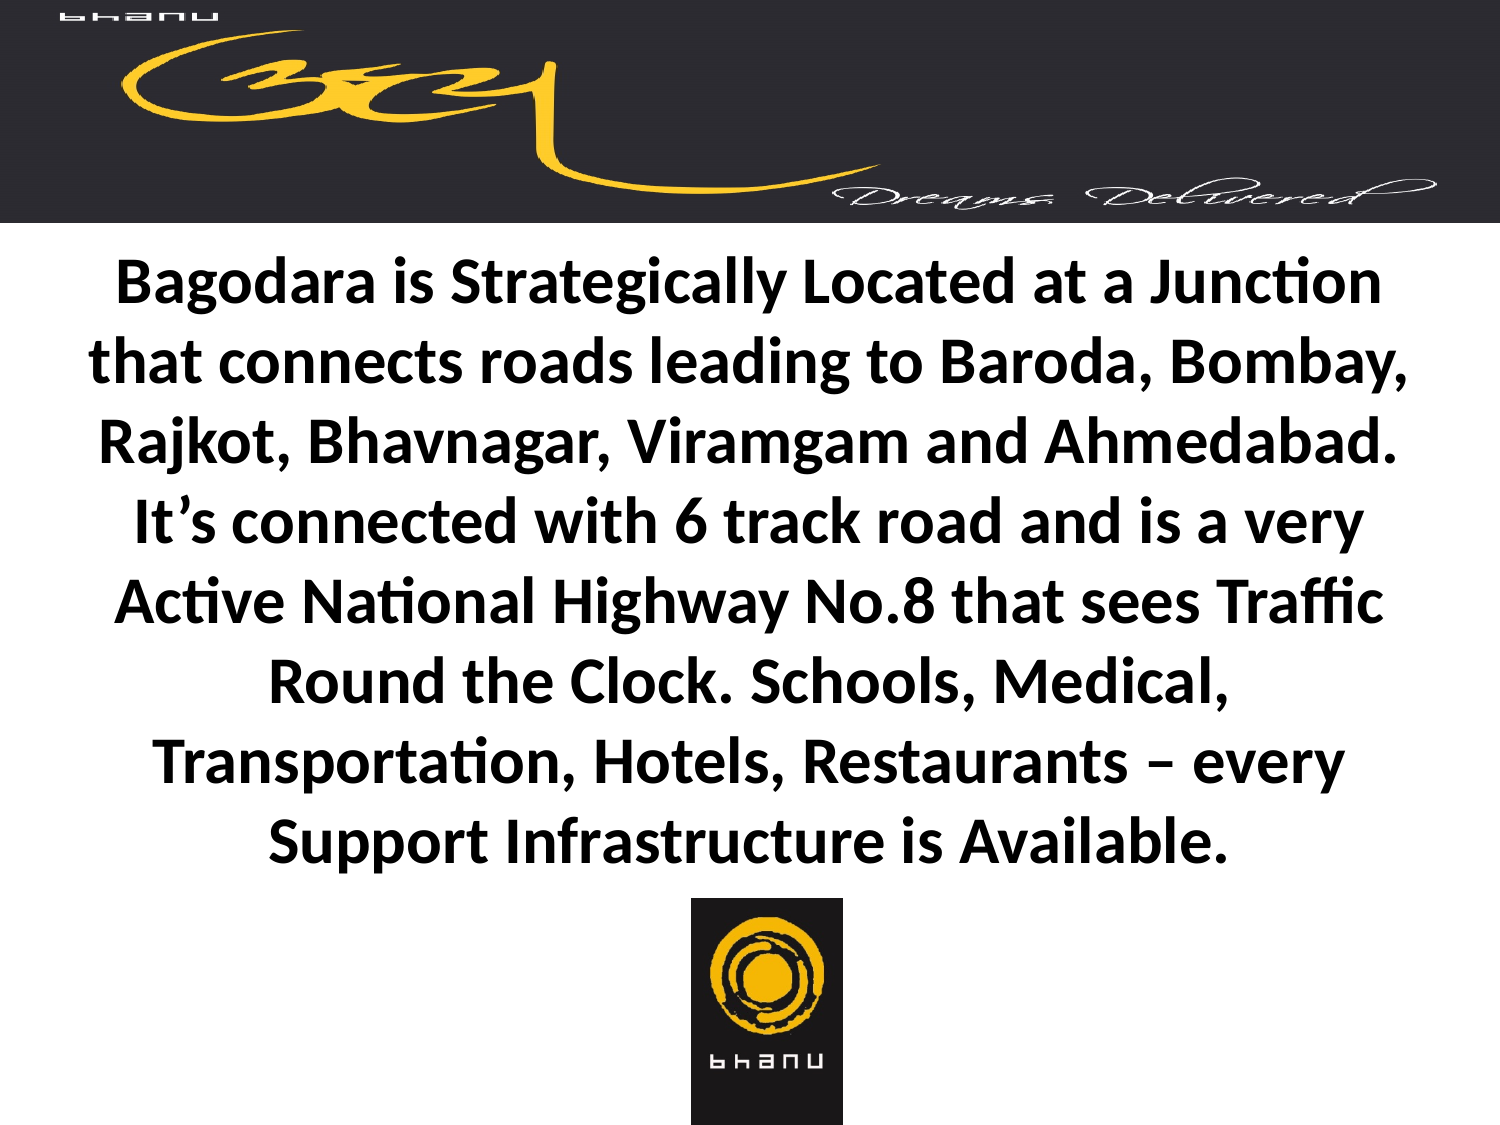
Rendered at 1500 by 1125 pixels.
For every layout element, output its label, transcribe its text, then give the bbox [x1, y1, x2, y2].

title Bagodara is Strategically Located at a Junction that connects roads leading to Baroda, Bombay, Rajkot, Bhavnagar, Viramgam and Ahmedabad. It’s connected with 6 track road and is a very Active National Highway No.8 that sees Traffic Round the Clock. Schools, Medical, Transportation, Hotels, Restaurants – every Support Infrastructure is Available. [58, 222, 1442, 891]
picture [691, 898, 843, 1125]
picture [0, 0, 1500, 223]
